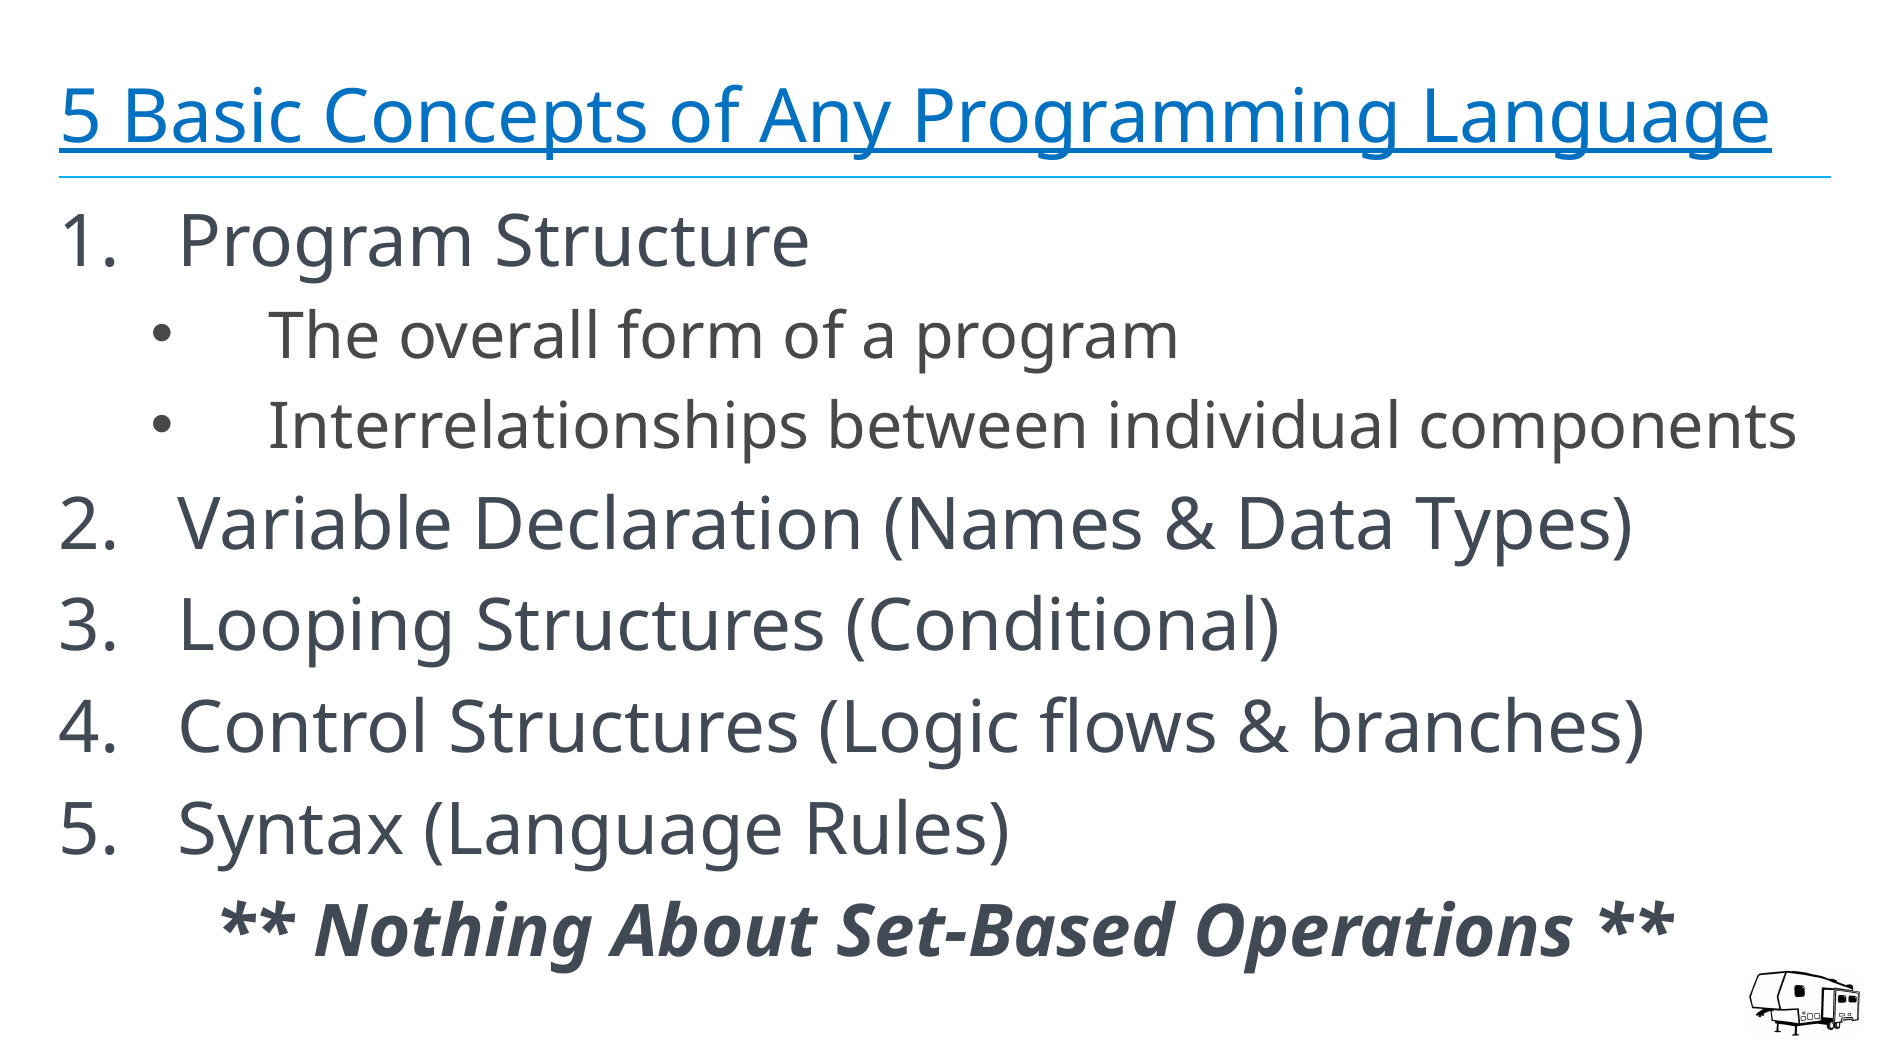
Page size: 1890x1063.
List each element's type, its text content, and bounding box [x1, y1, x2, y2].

list Program Structure The overall form of a program Interrelationships between individual components Variable Declaration (Names & Data Types) Looping Structures (Conditional) Control Structures (Logic flows & branches) Syntax (Language Rules) ** Nothing About Set-Based Operations ** [59, 193, 1831, 1034]
title 5 Basic Concepts of Any Programming Language [59, 59, 1831, 176]
picture [1747, 970, 1861, 1037]
